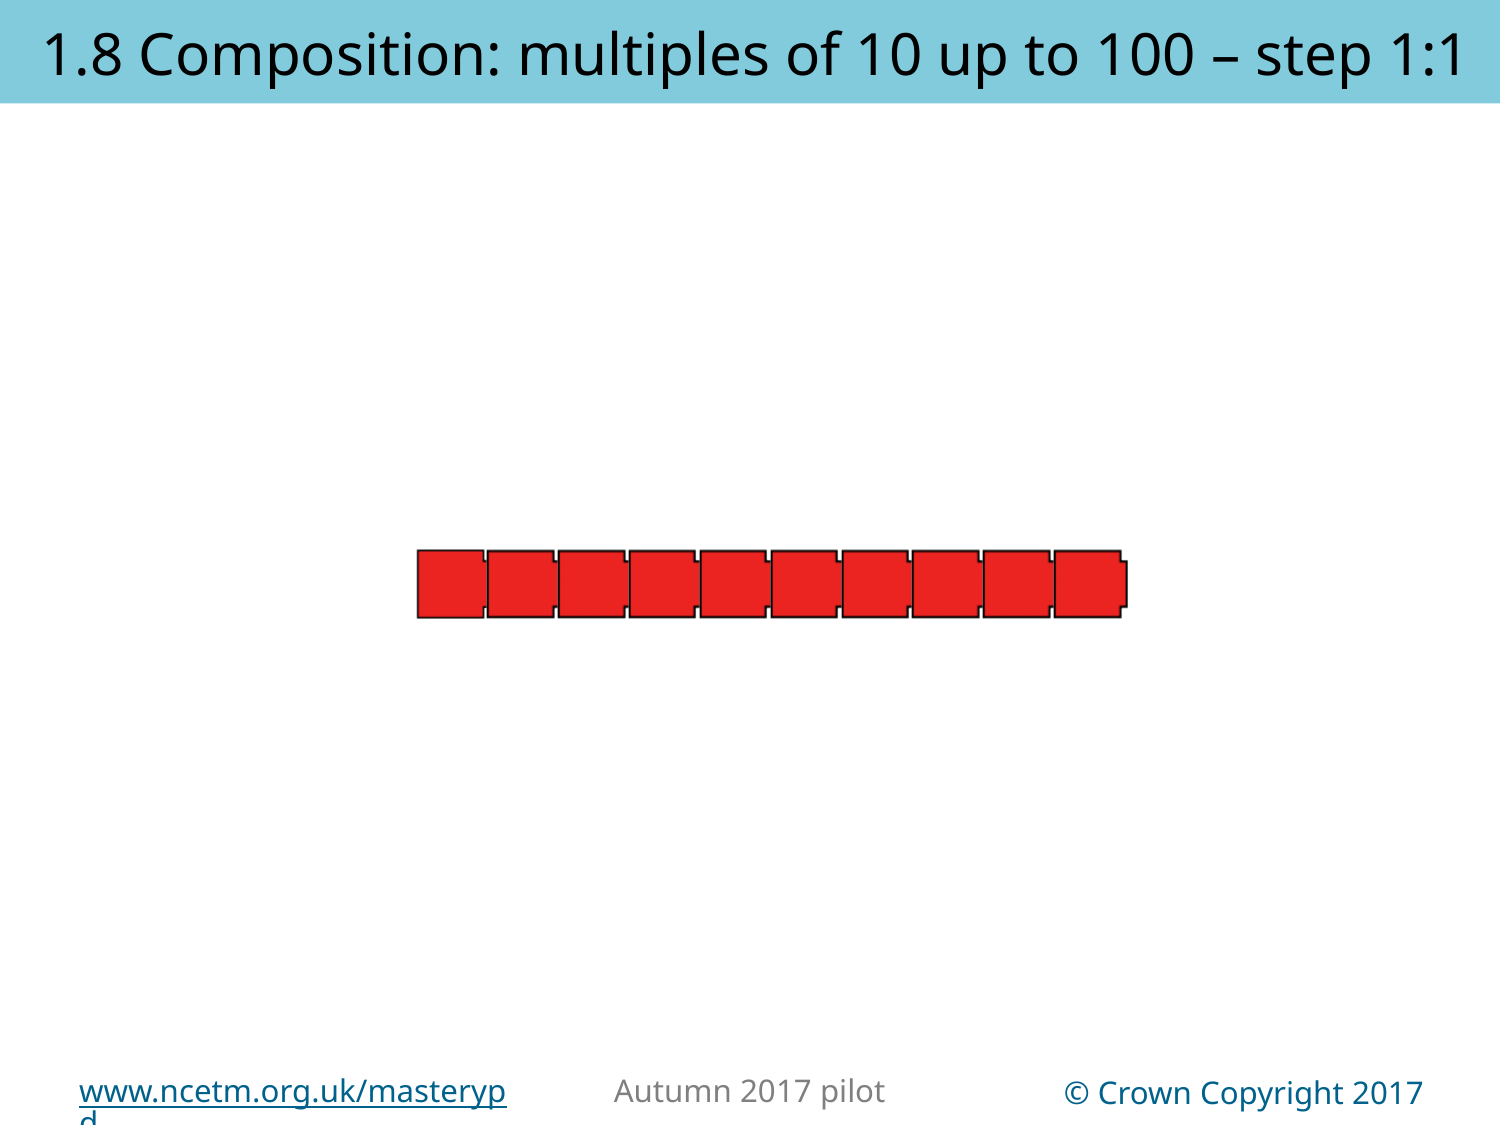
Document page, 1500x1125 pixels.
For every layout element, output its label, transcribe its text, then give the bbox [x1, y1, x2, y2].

list 1.8 Composition: multiples of 10 up to 100 – step 1:1 [0, 0, 1500, 104]
picture [417, 545, 1128, 622]
